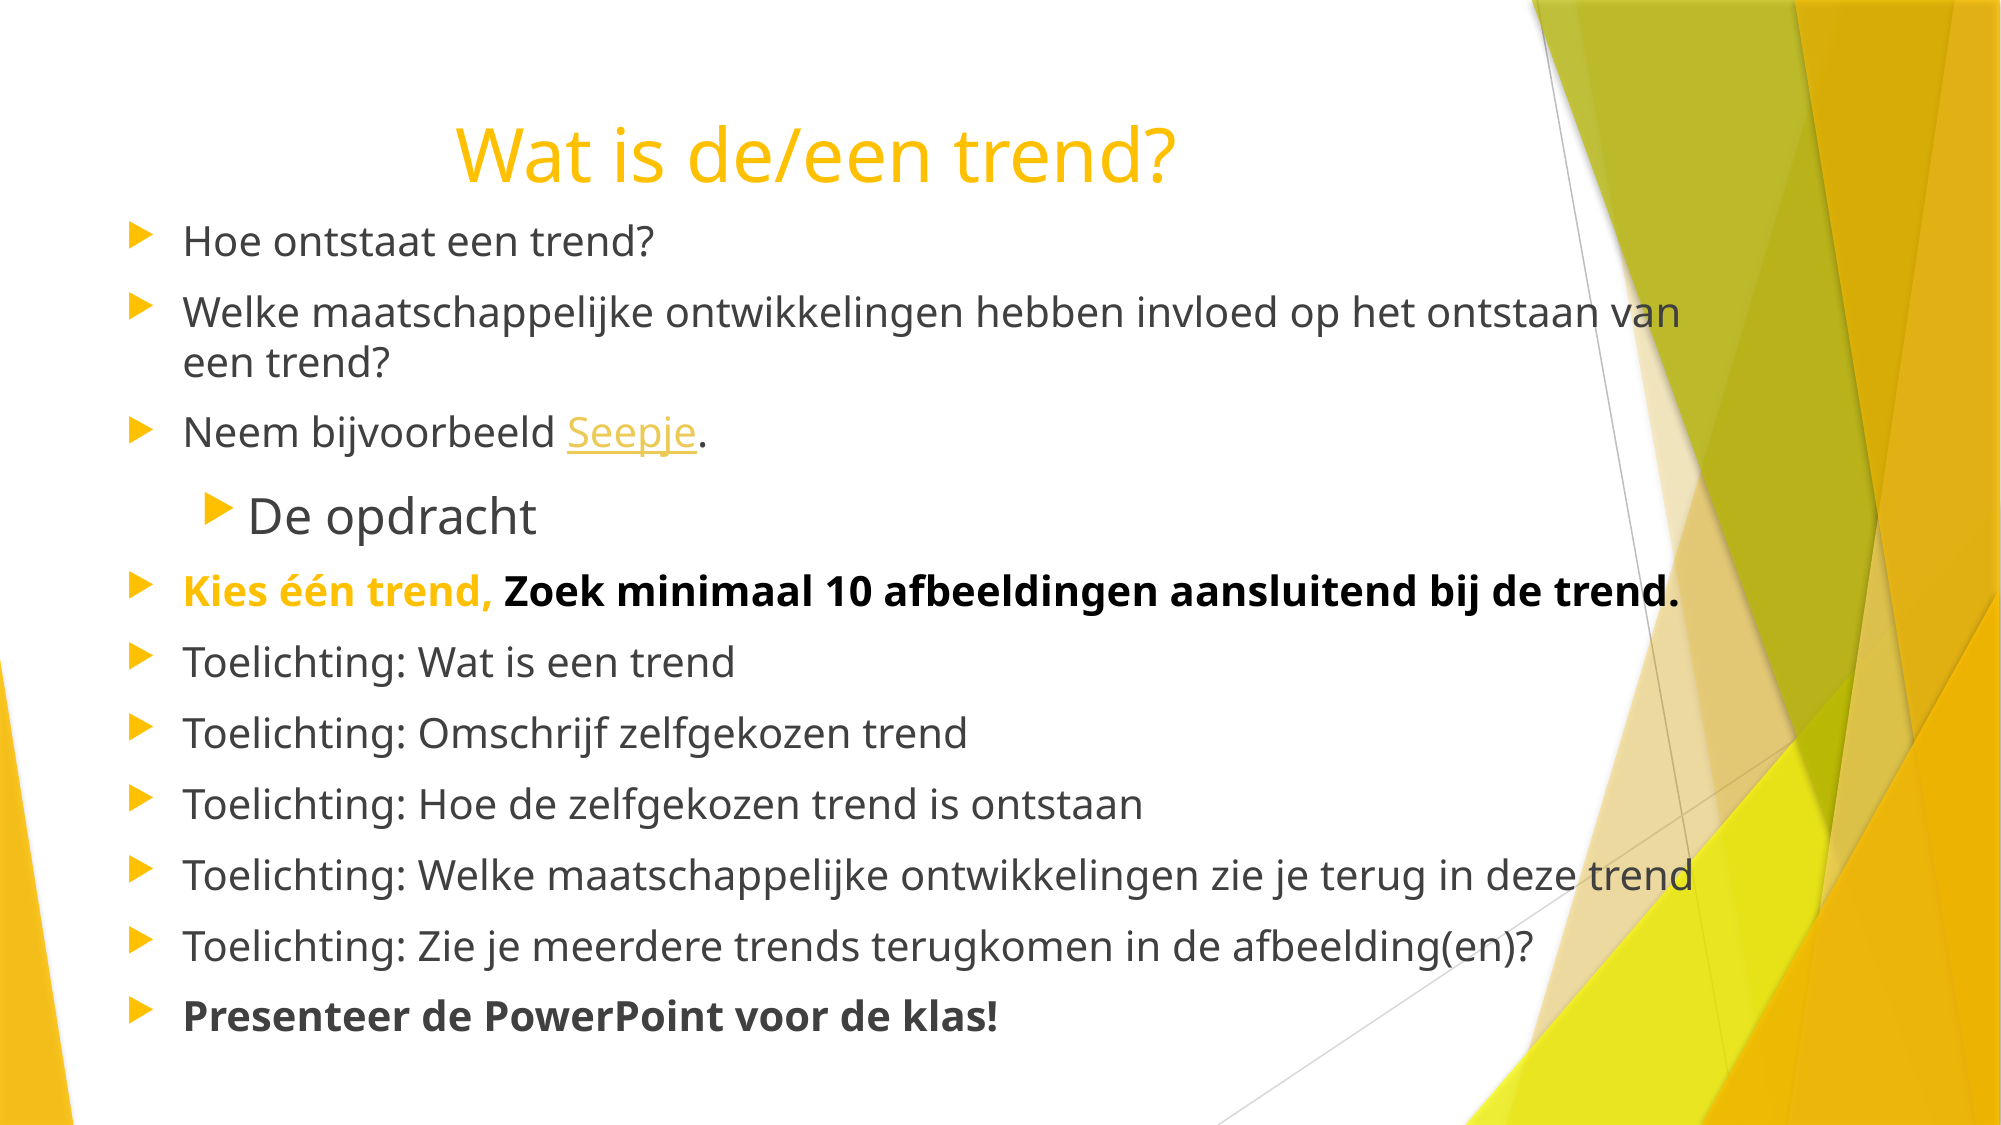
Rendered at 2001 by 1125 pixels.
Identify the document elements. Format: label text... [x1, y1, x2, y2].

list Hoe ontstaat een trend? Welke maatschappelijke ontwikkelingen hebben invloed op het ontstaan van een trend? Neem bijvoorbeeld Seepje. De opdracht Kies één trend, Zoek minimaal 10 afbeeldingen aansluitend bij de trend. Toelichting: Wat is een trend Toelichting: Omschrijf zelfgekozen trend Toelichting: Hoe de zelfgekozen trend is ontstaan Toelichting: Welke maatschappelijke ontwikkelingen zie je terug in deze trend Toelichting: Zie je meerdere trends terugkomen in de afbeelding(en)? Presenteer de PowerPoint voor de klas! [111, 206, 1724, 1044]
title Wat is de/een trend? [111, 99, 1522, 206]
